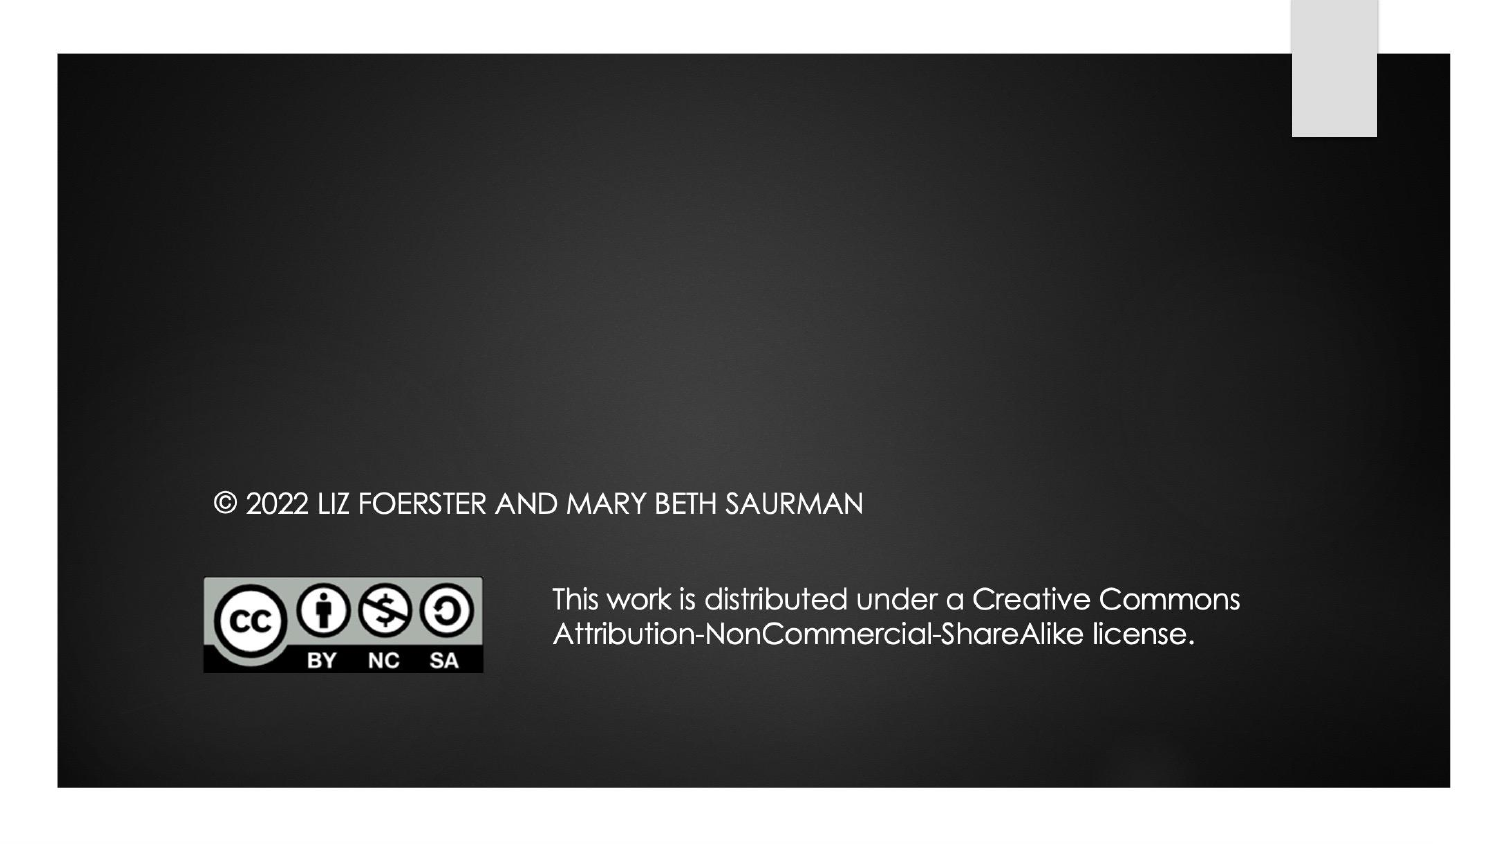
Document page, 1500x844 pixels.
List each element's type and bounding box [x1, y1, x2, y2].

list [0, 0, 1500, 844]
